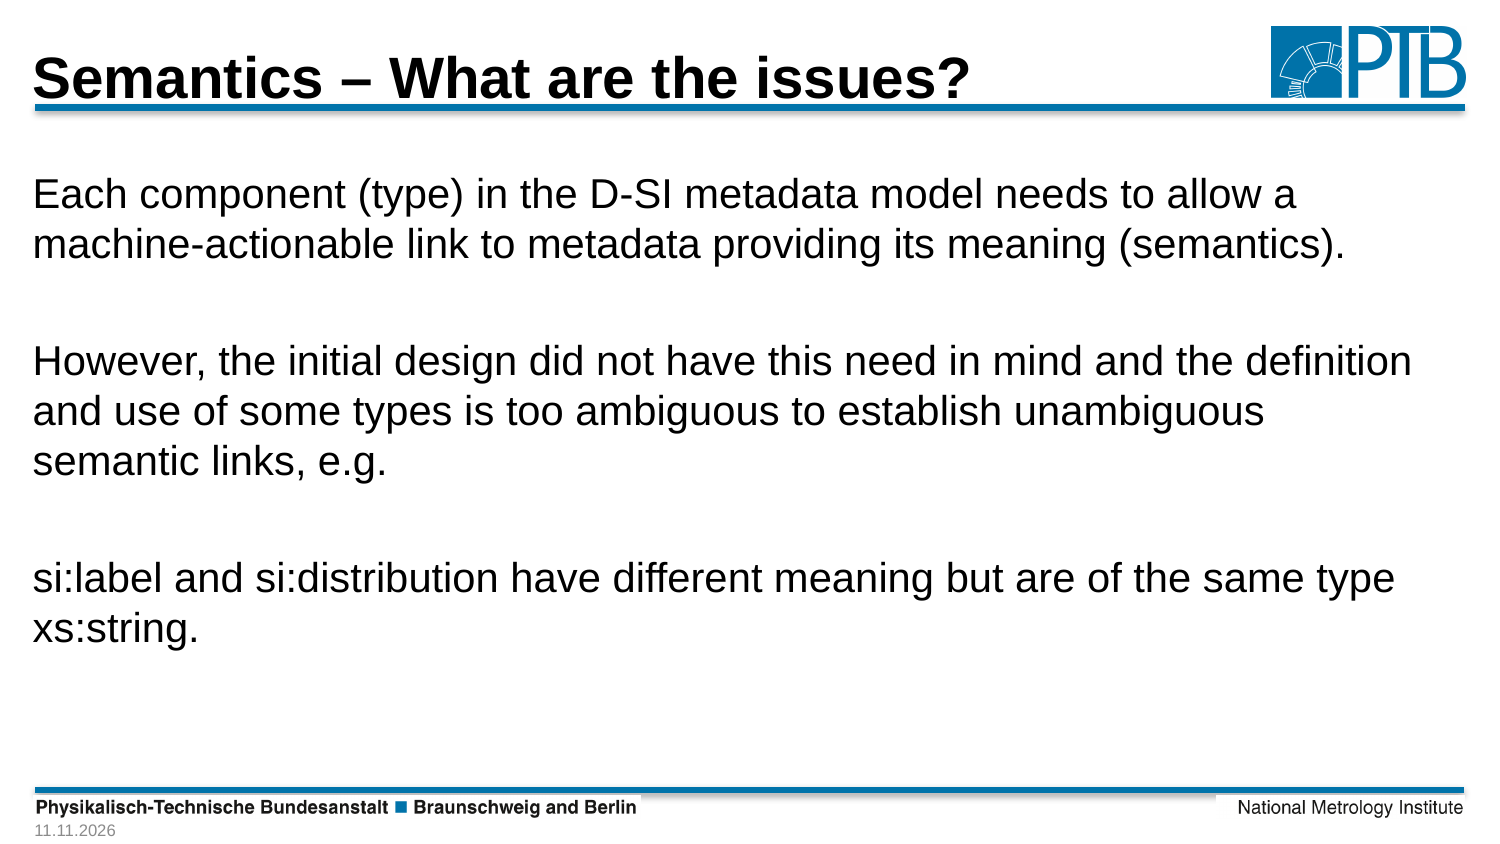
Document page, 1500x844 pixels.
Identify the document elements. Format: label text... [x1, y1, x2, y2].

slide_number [19, 815, 669, 844]
picture [1216, 795, 1465, 819]
picture [33, 795, 641, 815]
list Each component (type) in the D-SI metadata model needs to allow a machine-actionable link to metadata providing its meaning (semantics). However, the initial design did not have this need in mind and the definition and use of some types is too ambiguous to establish unambiguous semantic links, e.g. si:label and si:distribution have different meaning but are of the same type xs:string. [17, 159, 1459, 780]
picture [1459, 26, 1467, 75]
title Semantics – What are the issues? [17, 26, 1459, 123]
picture [1459, 80, 1467, 98]
